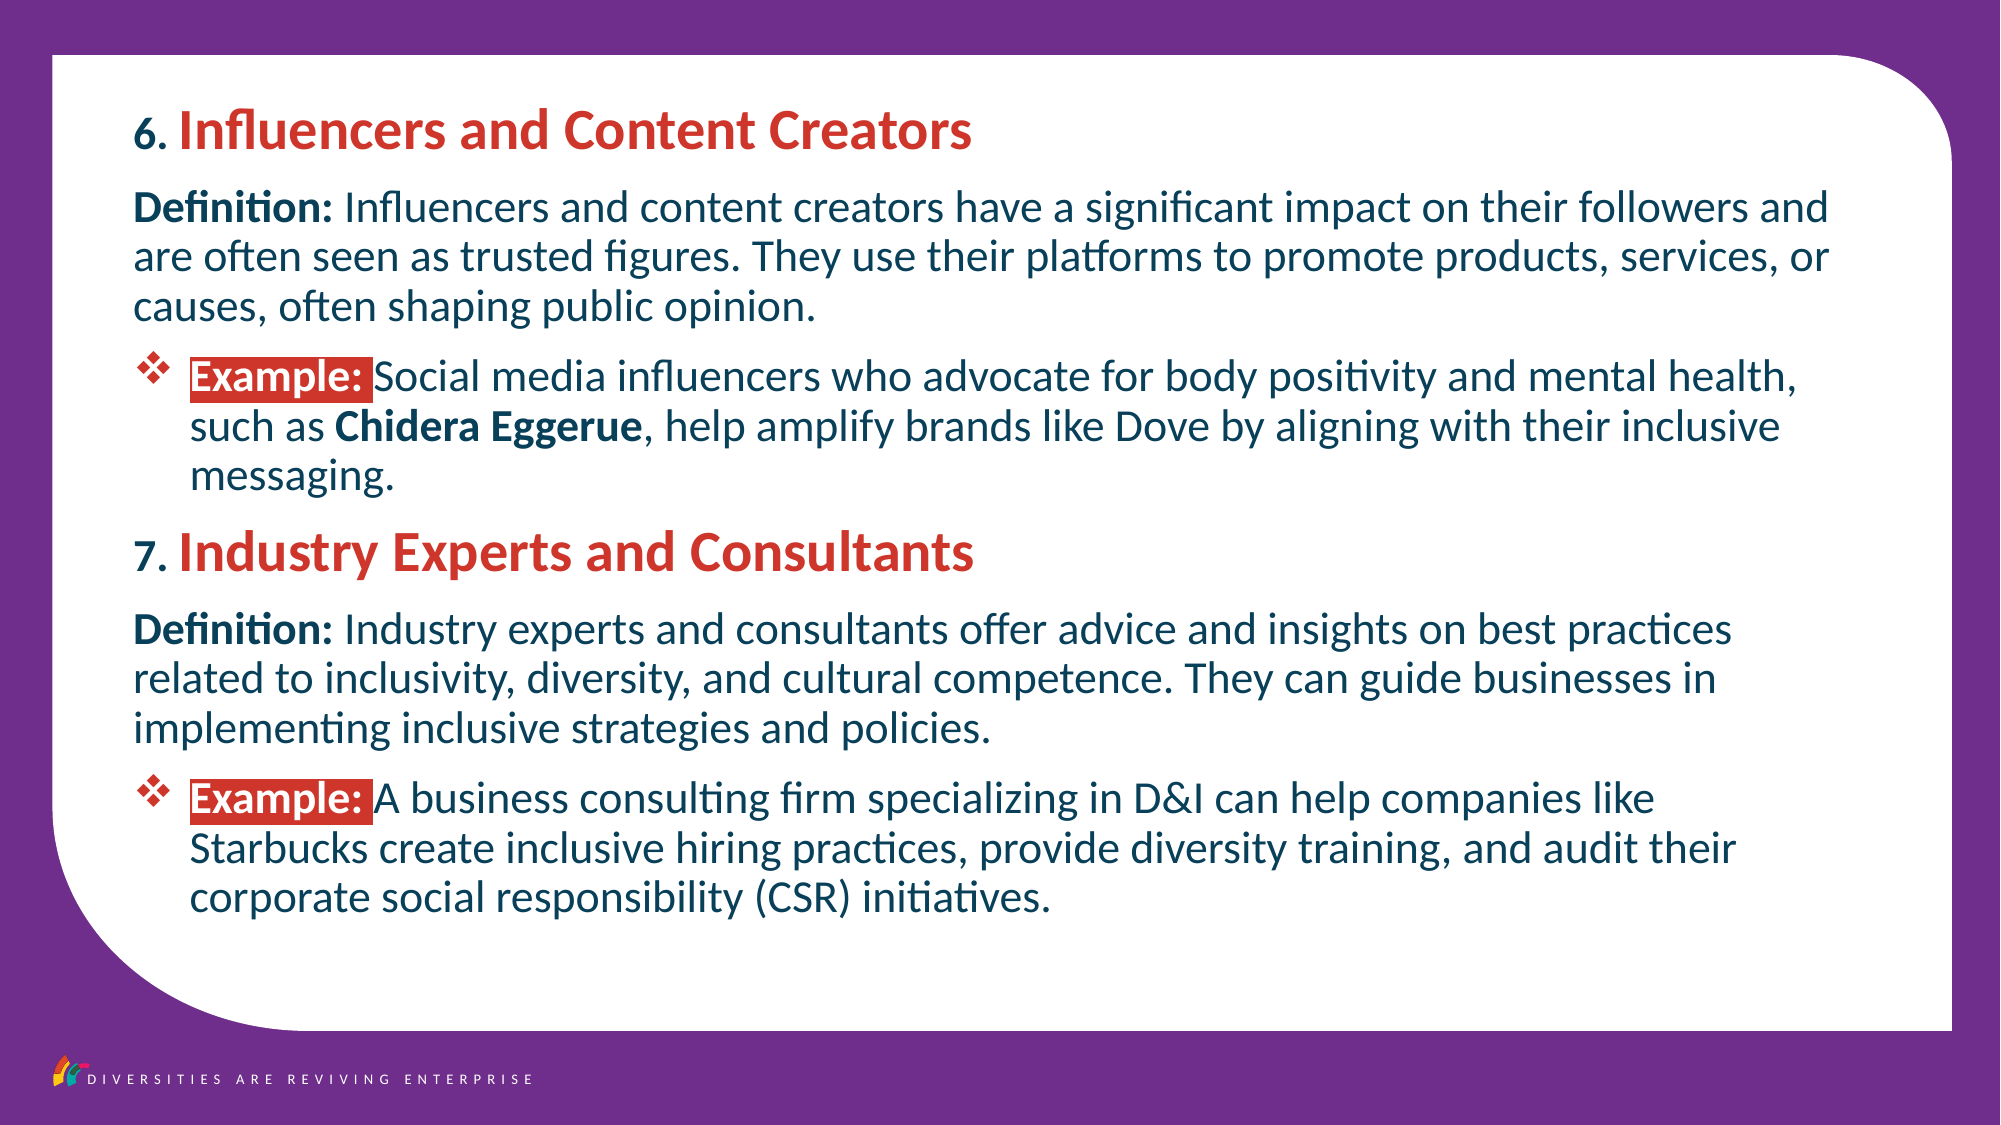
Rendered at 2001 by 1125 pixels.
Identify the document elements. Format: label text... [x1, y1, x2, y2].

list 6. Influencers and Content Creators Definition: Influencers and content creators have a significant impact on their followers and are often seen as trusted figures. They use their platforms to promote products, services, or causes, often shaping public opinion. Example: Social media influencers who advocate for body positivity and mental health, such as Chidera Eggerue, help amplify brands like Dove by aligning with their inclusive messaging. 7. Industry Experts and Consultants Definition: Industry experts and consultants offer advice and insights on best practices related to inclusivity, diversity, and cultural competence. They can guide businesses in implementing inclusive strategies and policies. Example: A business consulting firm specializing in D&I can help companies like Starbucks create inclusive hiring practices, provide diversity training, and audit their corporate social responsibility (CSR) initiatives. [118, 91, 1857, 724]
